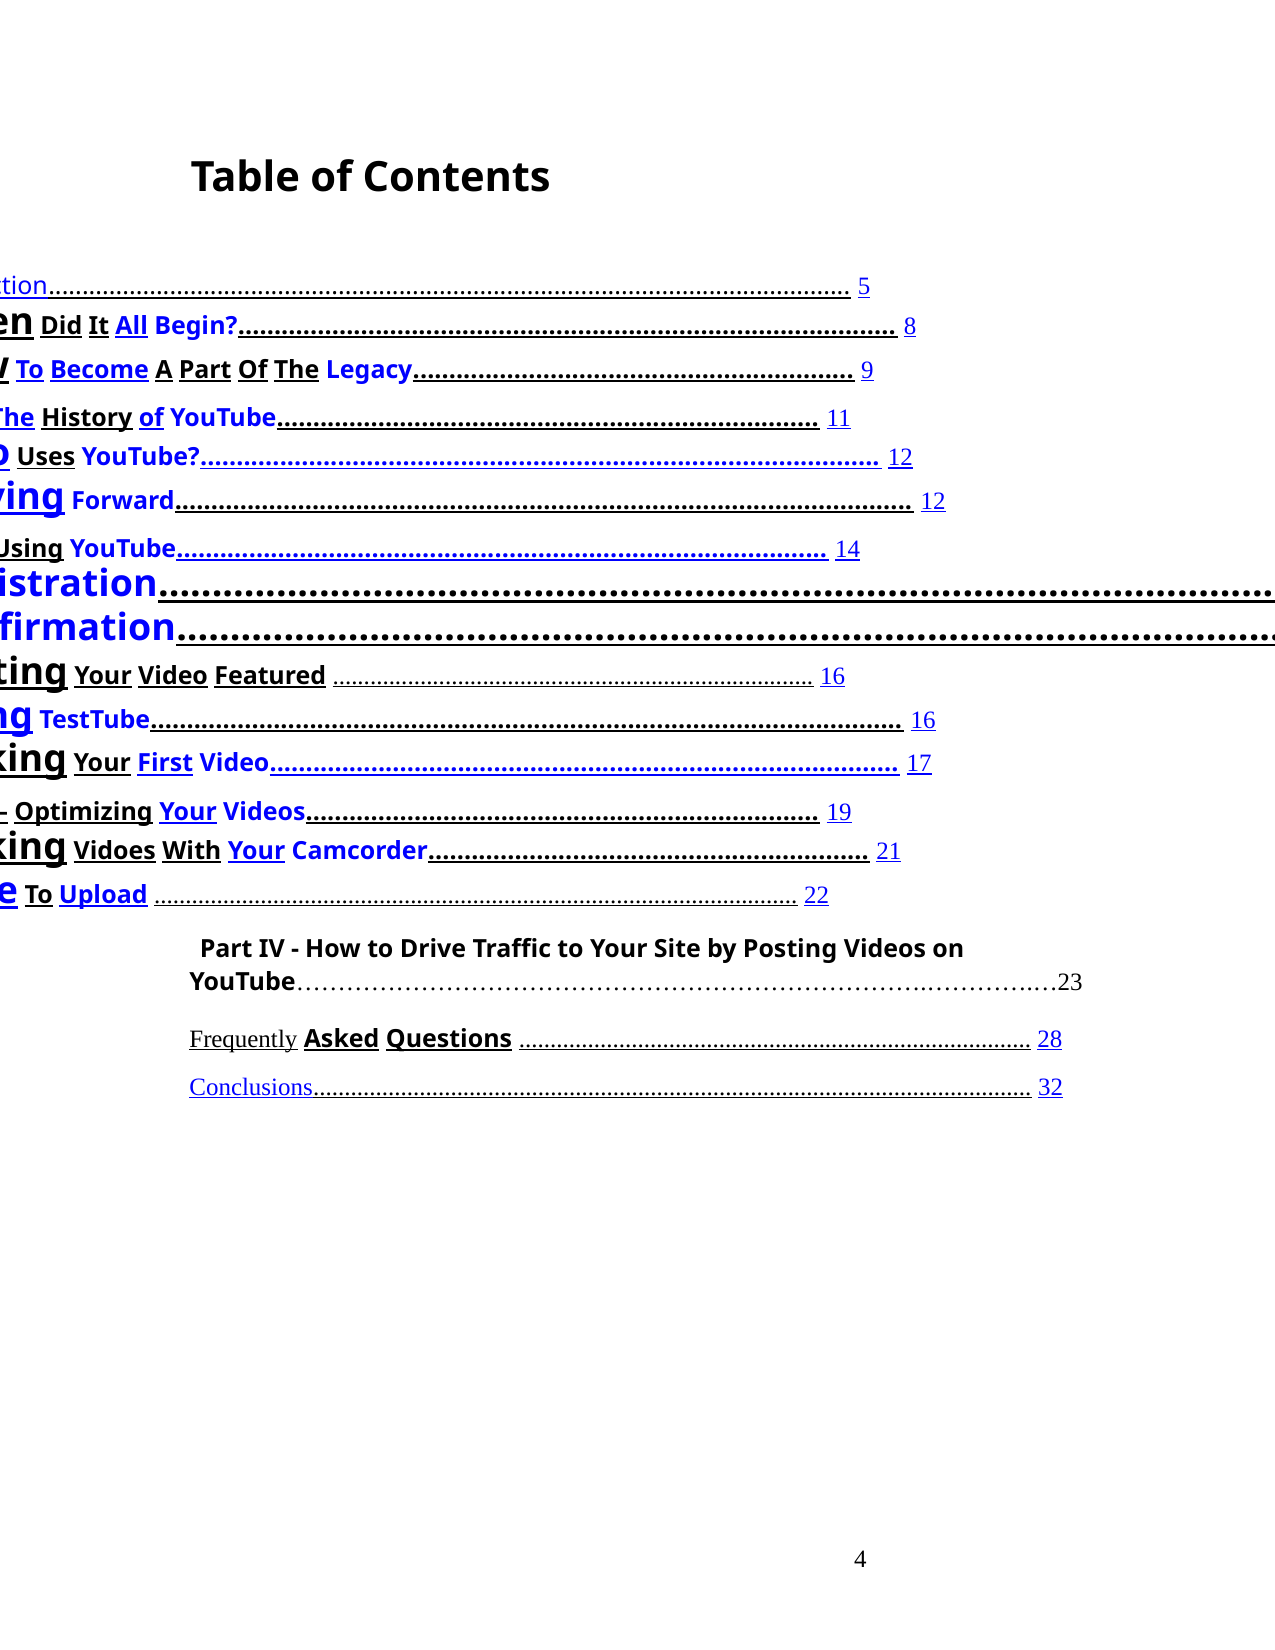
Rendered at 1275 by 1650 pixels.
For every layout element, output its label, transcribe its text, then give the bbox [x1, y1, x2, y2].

text_box Table of Contents [190, 147, 551, 208]
text_box Introduction....................................................................................................................... 5 When Did It All Begin?........................................................................................... 8 How To Become A Part Of The Legacy............................................................. 9 Part I – The History of YouTube........................................................................... 11 Who Uses YouTube?.............................................................................................. 12 Moving Forward...................................................................................................... 12 Part II – Using YouTube.......................................................................................... 14 Registration.............................................................................................................. 14 Confirmation............................................................................................................ 16 Getting Your Video Featured ............................................................................. 16 Using TestTube........................................................................................................ 16 Making Your First Video....................................................................................... 17 Part III – Optimizing Your Videos....................................................................... 19 Making Vidoes With Your Camcorder............................................................. 21 Time To Upload ....................................................................................................... 22 [0, 272, 1275, 925]
text_box Part IV - How to Drive Traffic to Your Site by Posting Videos on [199, 931, 965, 964]
text_box 4 [854, 1552, 867, 1581]
text_box YouTube………………………………………………………………….………….…23 Frequently Asked Questions .................................................................................. 28 Conclusions................................................................................................................... 32 [189, 964, 1084, 1108]
